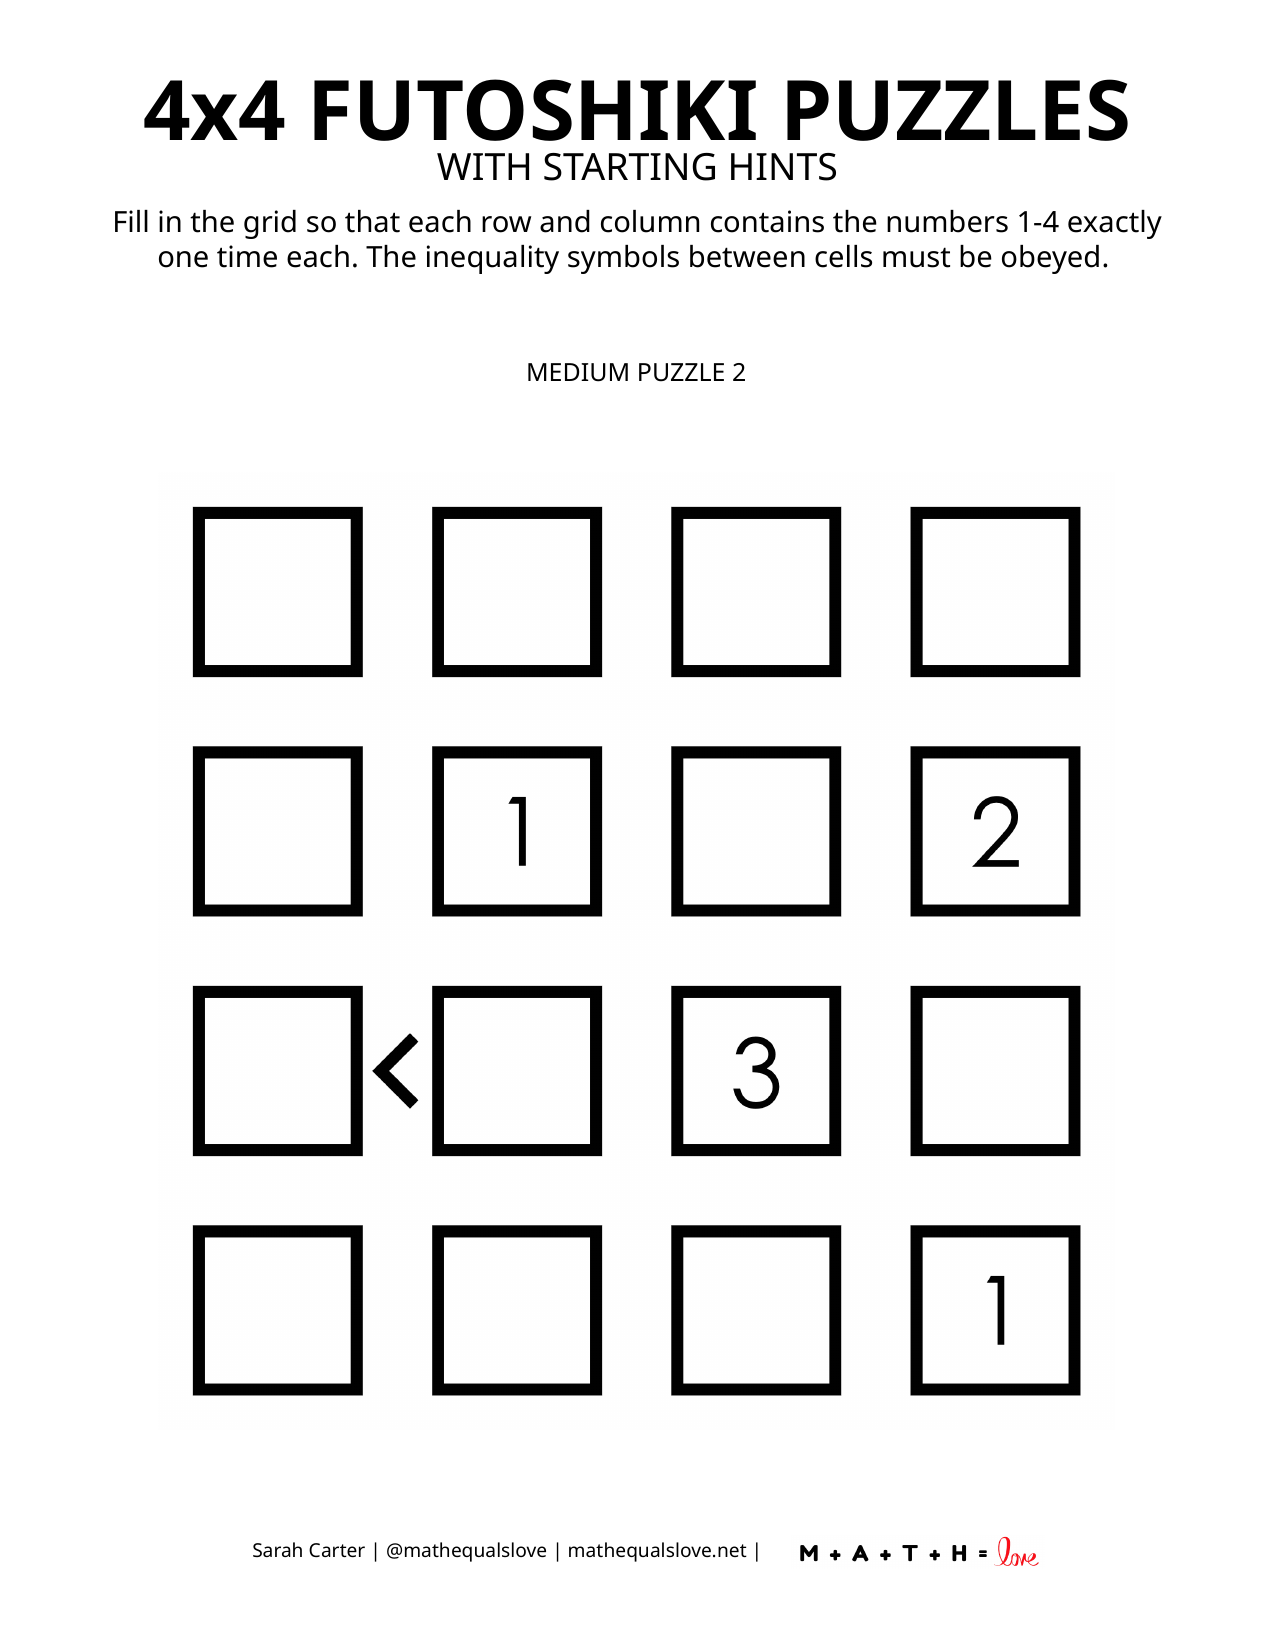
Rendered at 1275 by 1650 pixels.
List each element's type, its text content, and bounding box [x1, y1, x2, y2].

picture [157, 472, 1116, 1430]
text_box WITH STARTING HINTS [0, 135, 1275, 196]
text_box MEDIUM PUZZLE 2 [158, 356, 1115, 407]
picture [791, 1534, 1046, 1570]
text_box Fill in the grid so that each row and column contains the numbers 1-4 exactly one time each. The inequality symbols between cells must be obeyed. [0, 196, 1275, 281]
text_box Sarah Carter | @mathequalslove | mathequalslove.net | [237, 1531, 1071, 1570]
text_box 4x4 FUTOSHIKI PUZZLES [77, 50, 1198, 135]
